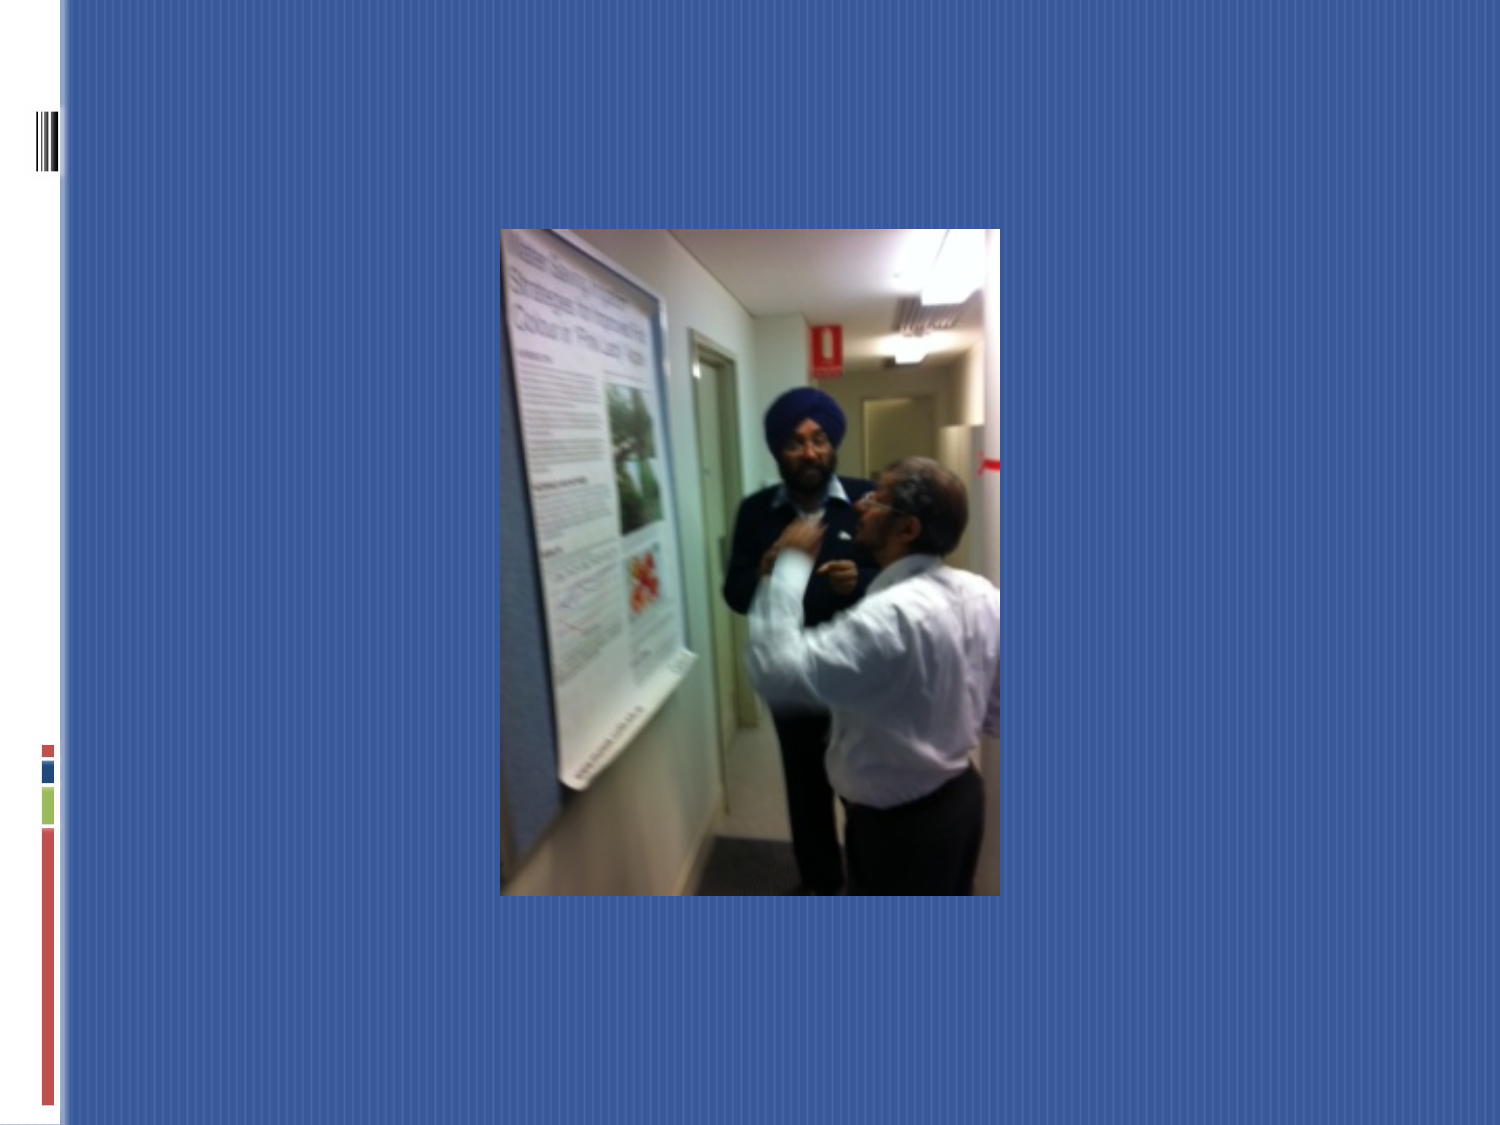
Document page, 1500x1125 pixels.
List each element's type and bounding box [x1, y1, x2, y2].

picture [499, 228, 1001, 897]
